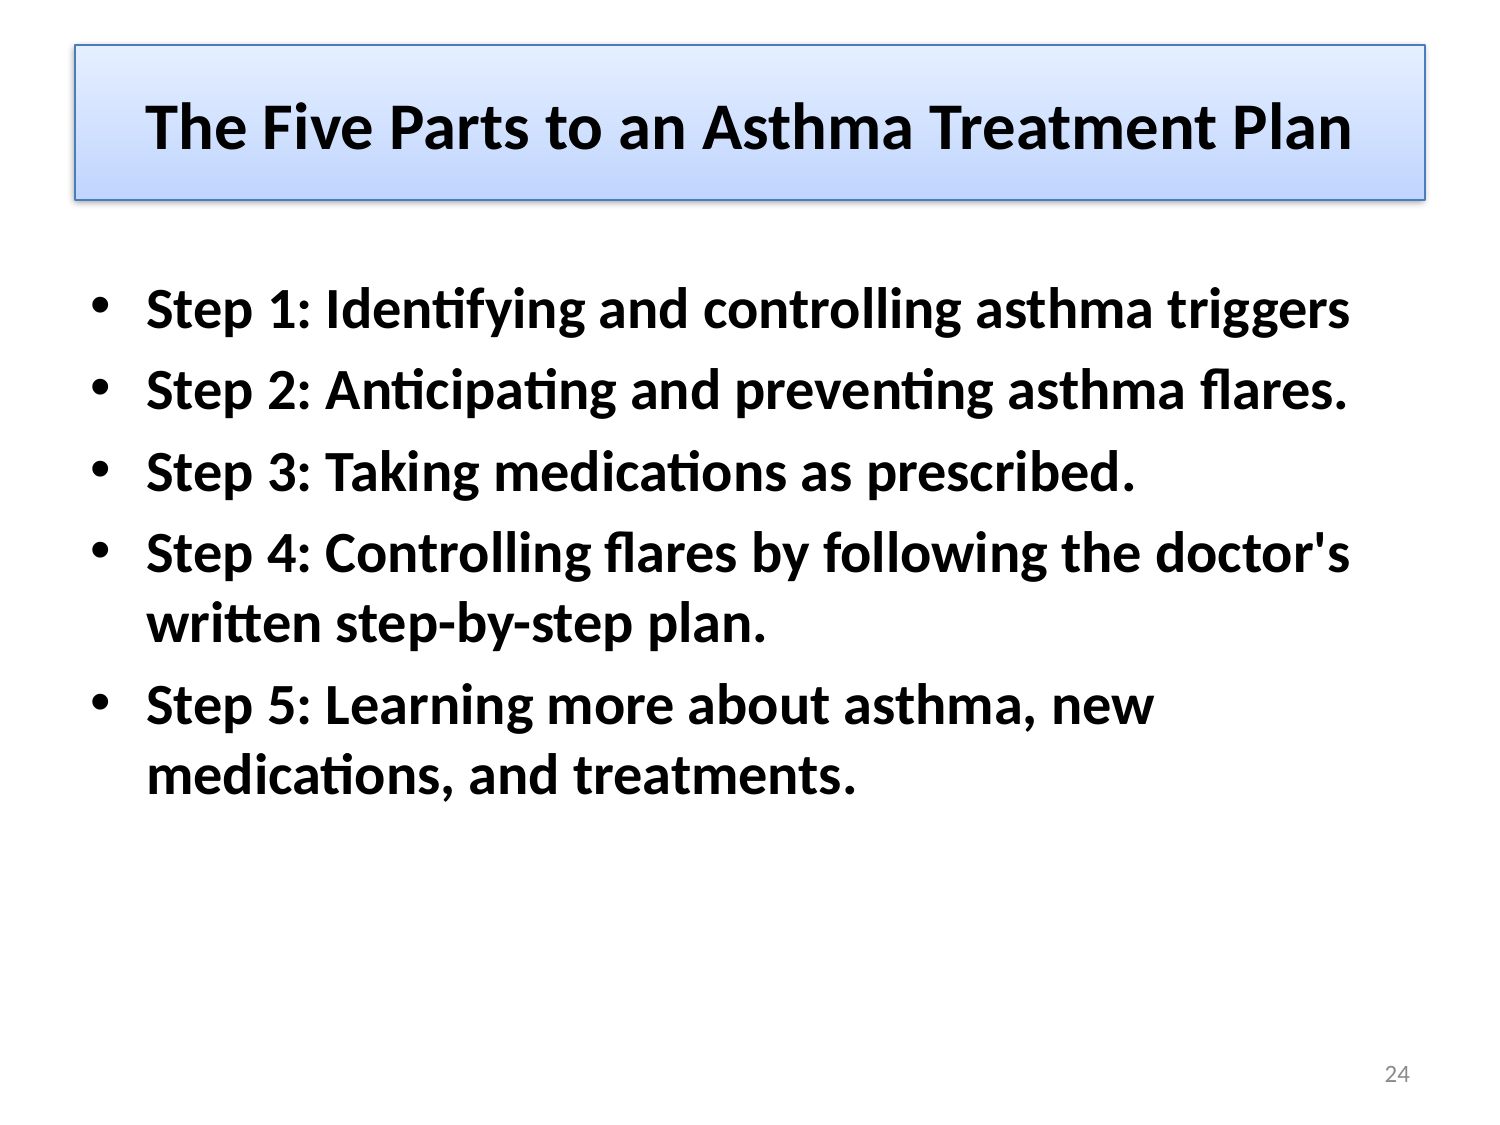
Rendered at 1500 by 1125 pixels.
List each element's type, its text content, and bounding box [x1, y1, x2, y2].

slide_number 24 [1074, 1042, 1425, 1103]
title The Five Parts to an Asthma Treatment Plan [74, 44, 1426, 201]
list Step 1: Identifying and controlling asthma triggers Step 2: Anticipating and preventing asthma flares. Step 3: Taking medications as prescribed. Step 4: Controlling flares by following the doctor's written step-by-step plan. Step 5: Learning more about asthma, new medications, and treatments. [75, 262, 1450, 1005]
